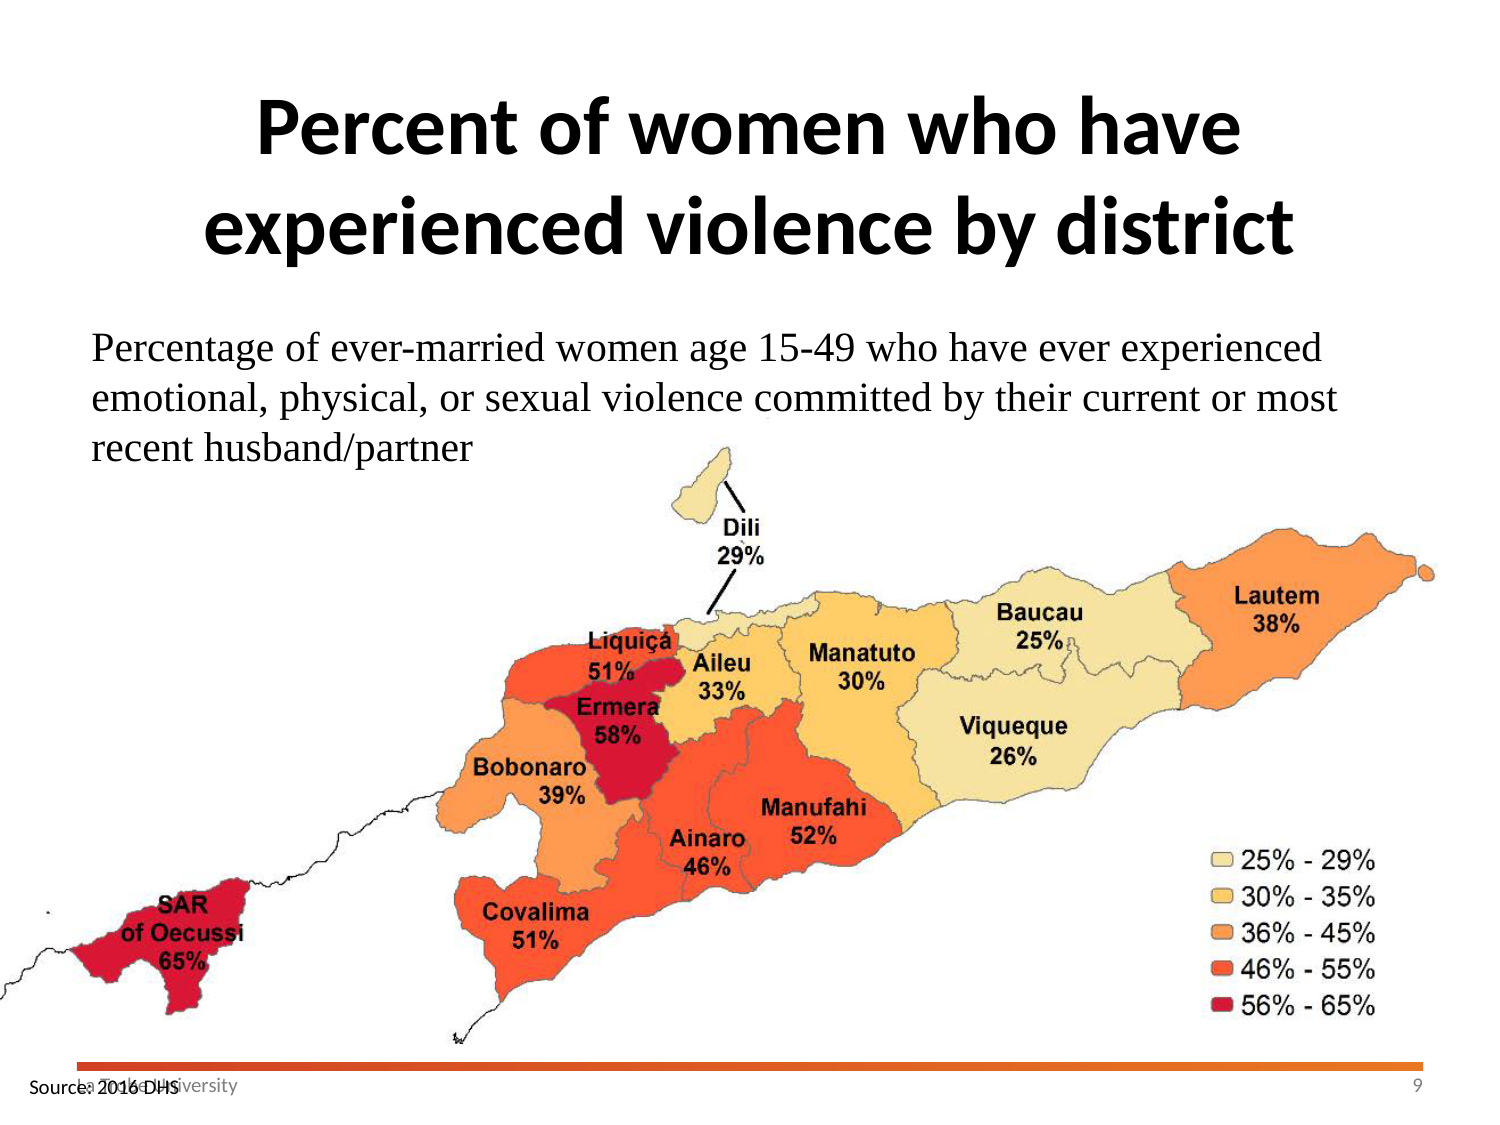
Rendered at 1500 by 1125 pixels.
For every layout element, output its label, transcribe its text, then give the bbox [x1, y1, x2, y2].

title Percent of women who have experienced violence by district [76, 70, 1424, 263]
picture [0, 417, 1500, 1044]
text_box Percentage of ever-married women age 15-49 who have ever experienced emotional, physical, or sexual violence committed by their current or most recent husband/partner [76, 312, 1450, 416]
text_box Source: 2016 DHS [14, 1066, 385, 1106]
